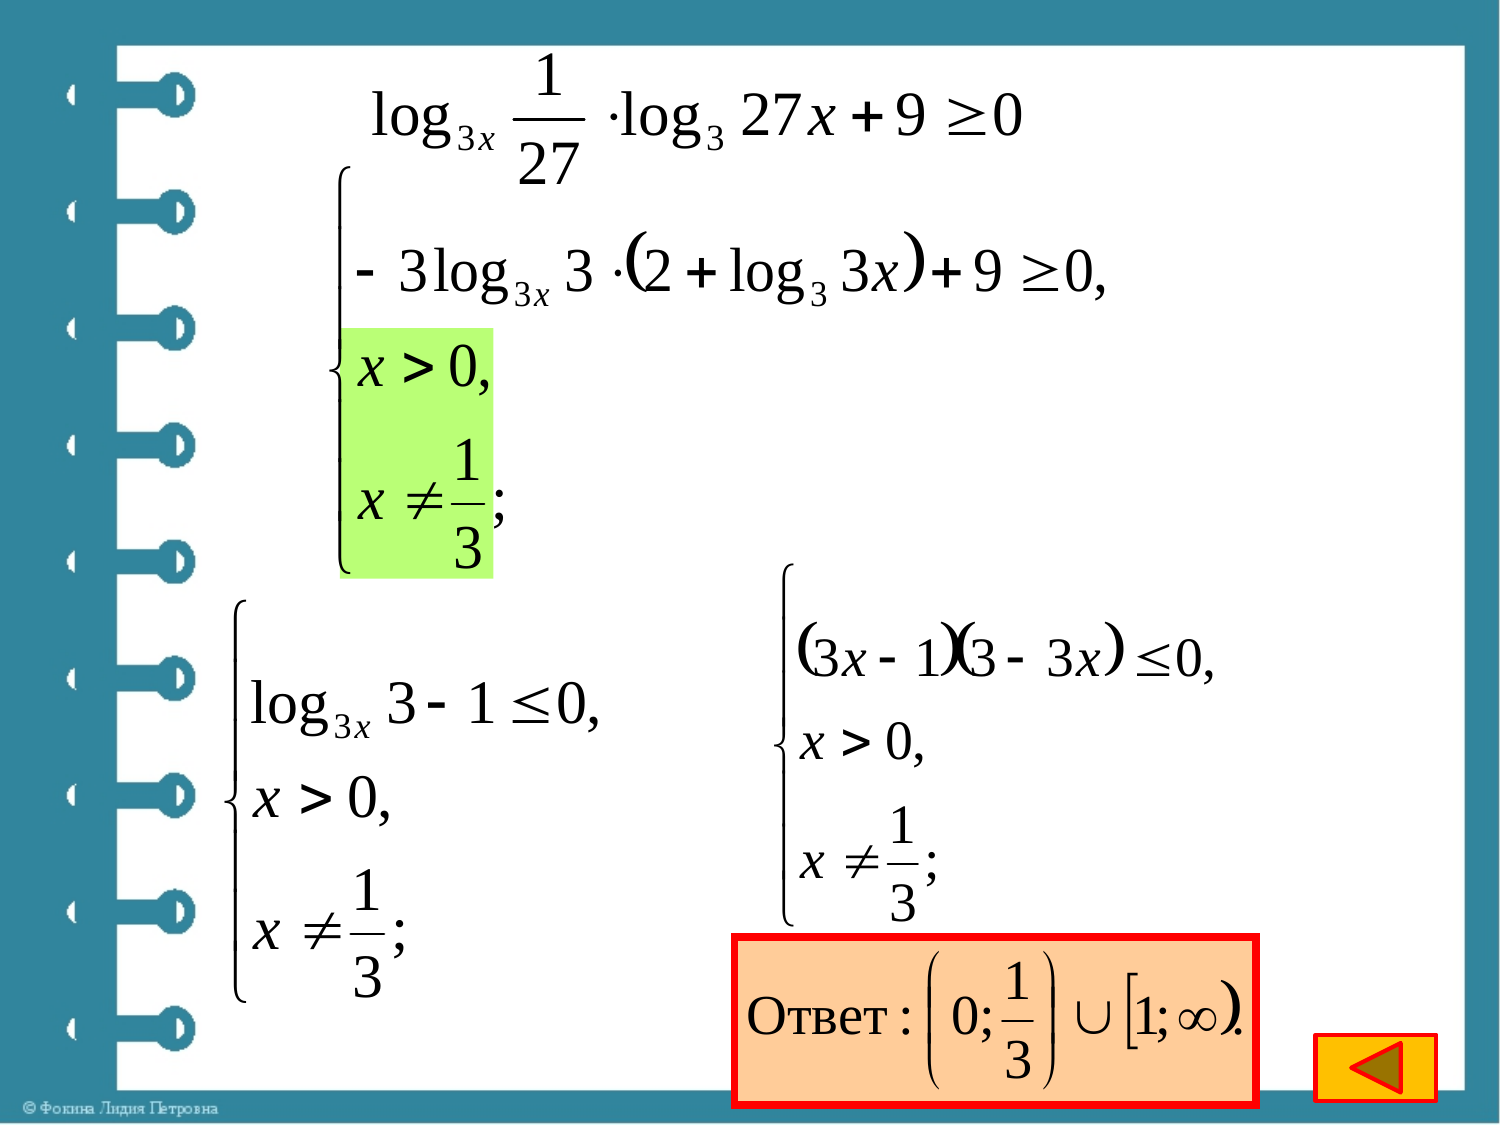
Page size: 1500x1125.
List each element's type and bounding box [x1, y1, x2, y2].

picture [0, 0, 1500, 1125]
text_box [737, 940, 1253, 1101]
list [210, 585, 613, 1019]
text_box [1315, 1034, 1437, 1101]
text_box [761, 550, 1227, 938]
list [316, 152, 1120, 590]
list [363, 34, 1037, 199]
